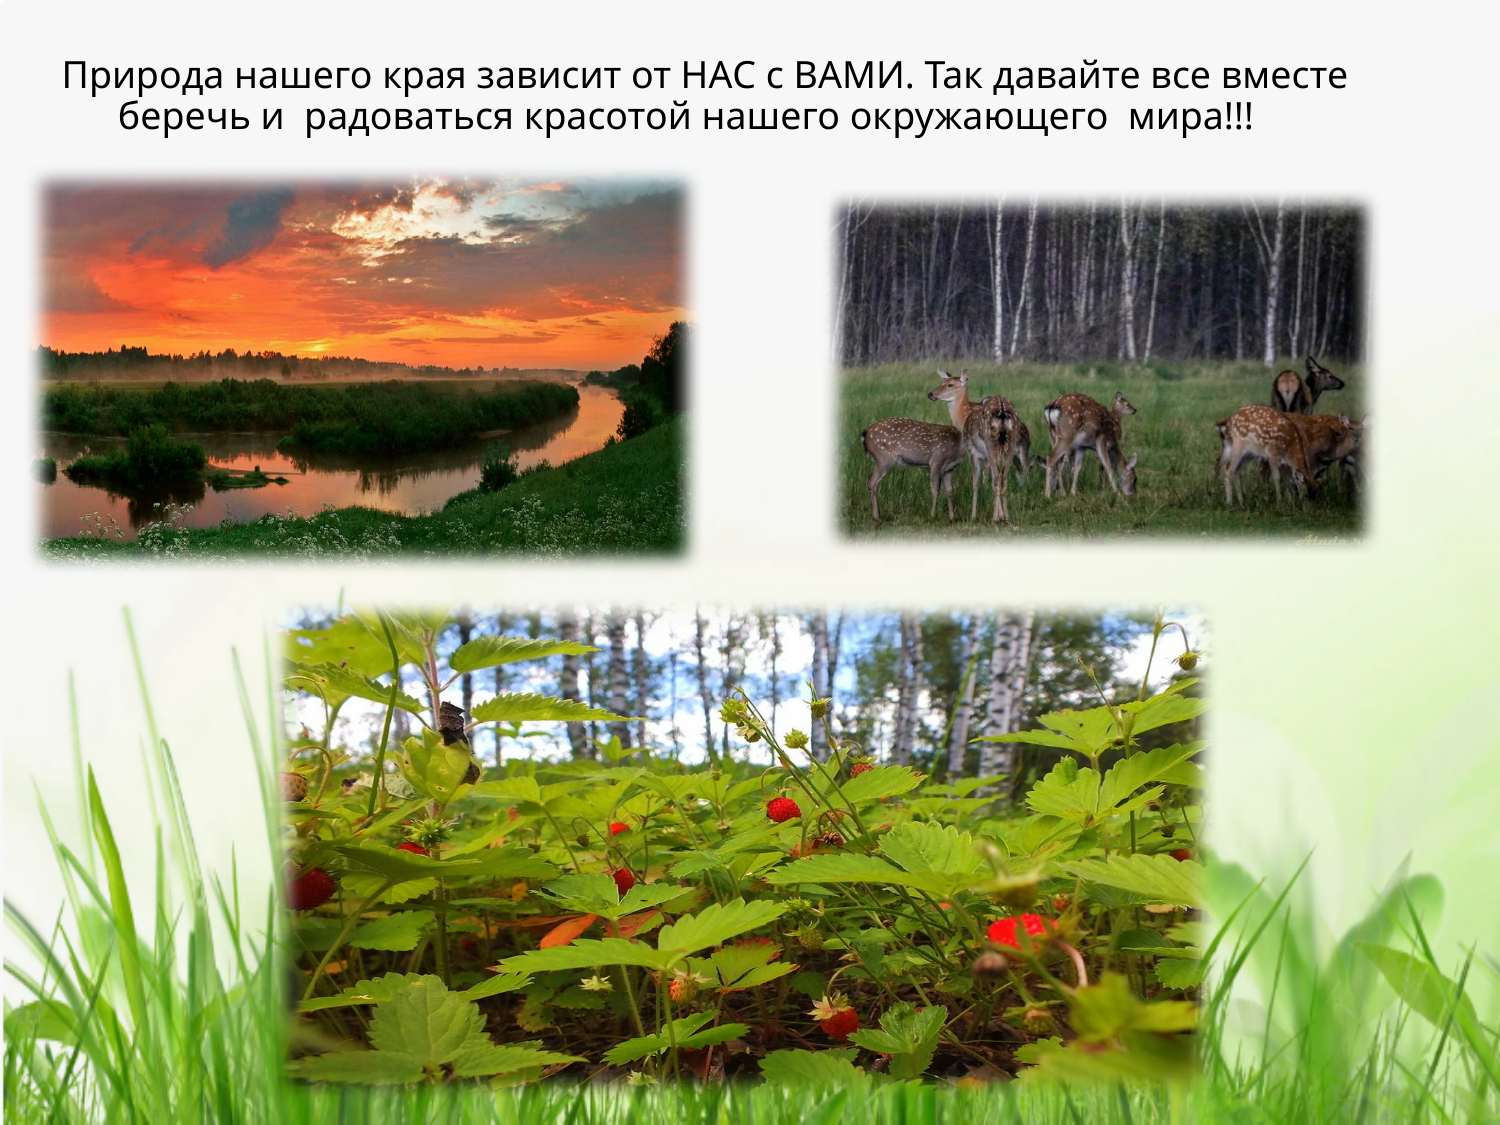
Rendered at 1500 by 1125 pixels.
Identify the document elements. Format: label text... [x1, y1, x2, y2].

picture [0, 0, 1500, 1125]
text_box [187, 145, 1418, 277]
text_box Природа нашего края зависит от НАС с ВАМИ. Так давайте все вместе беречь и радоваться красотой нашего окружающего мира!!! [46, 46, 1454, 145]
